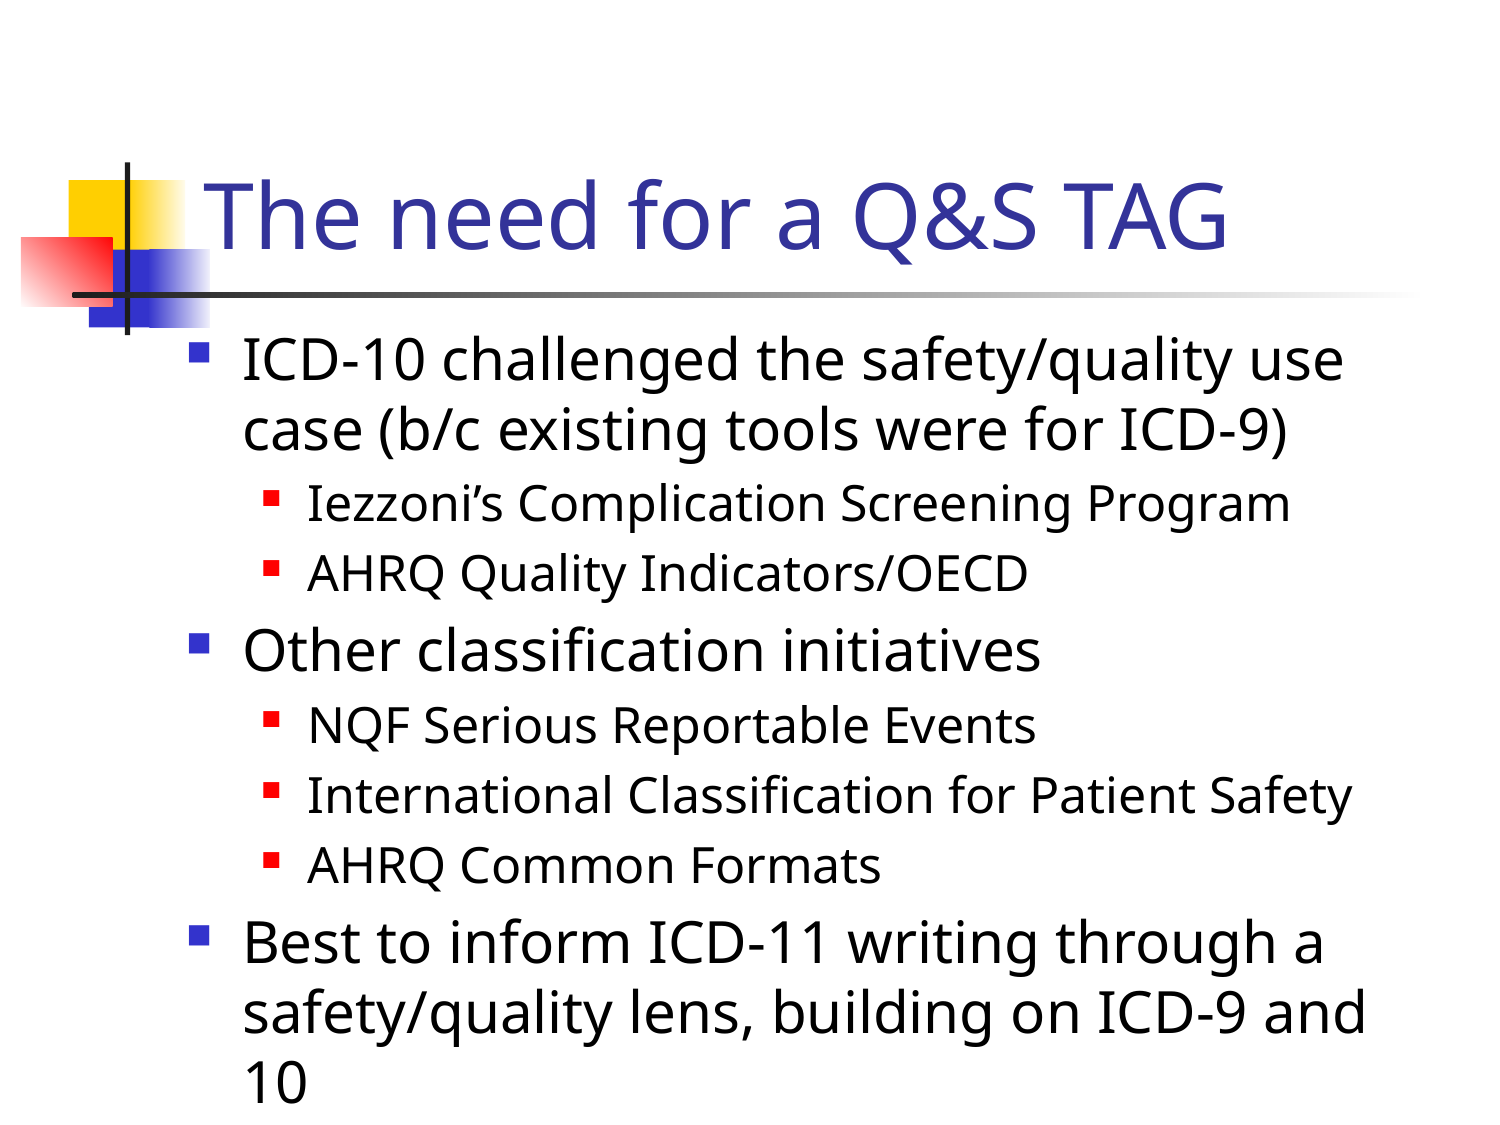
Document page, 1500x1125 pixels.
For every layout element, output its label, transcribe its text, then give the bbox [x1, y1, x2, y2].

title The need for a Q&S TAG [188, 35, 1468, 275]
list ICD-10 challenged the safety/quality use case (b/c existing tools were for ICD-9) Iezzoni’s Complication Screening Program AHRQ Quality Indicators/OECD Other classification initiatives NQF Serious Reportable Events International Classification for Patient Safety AHRQ Common Formats Best to inform ICD-11 writing through a safety/quality lens, building on ICD-9 and 10 [171, 314, 1459, 1071]
